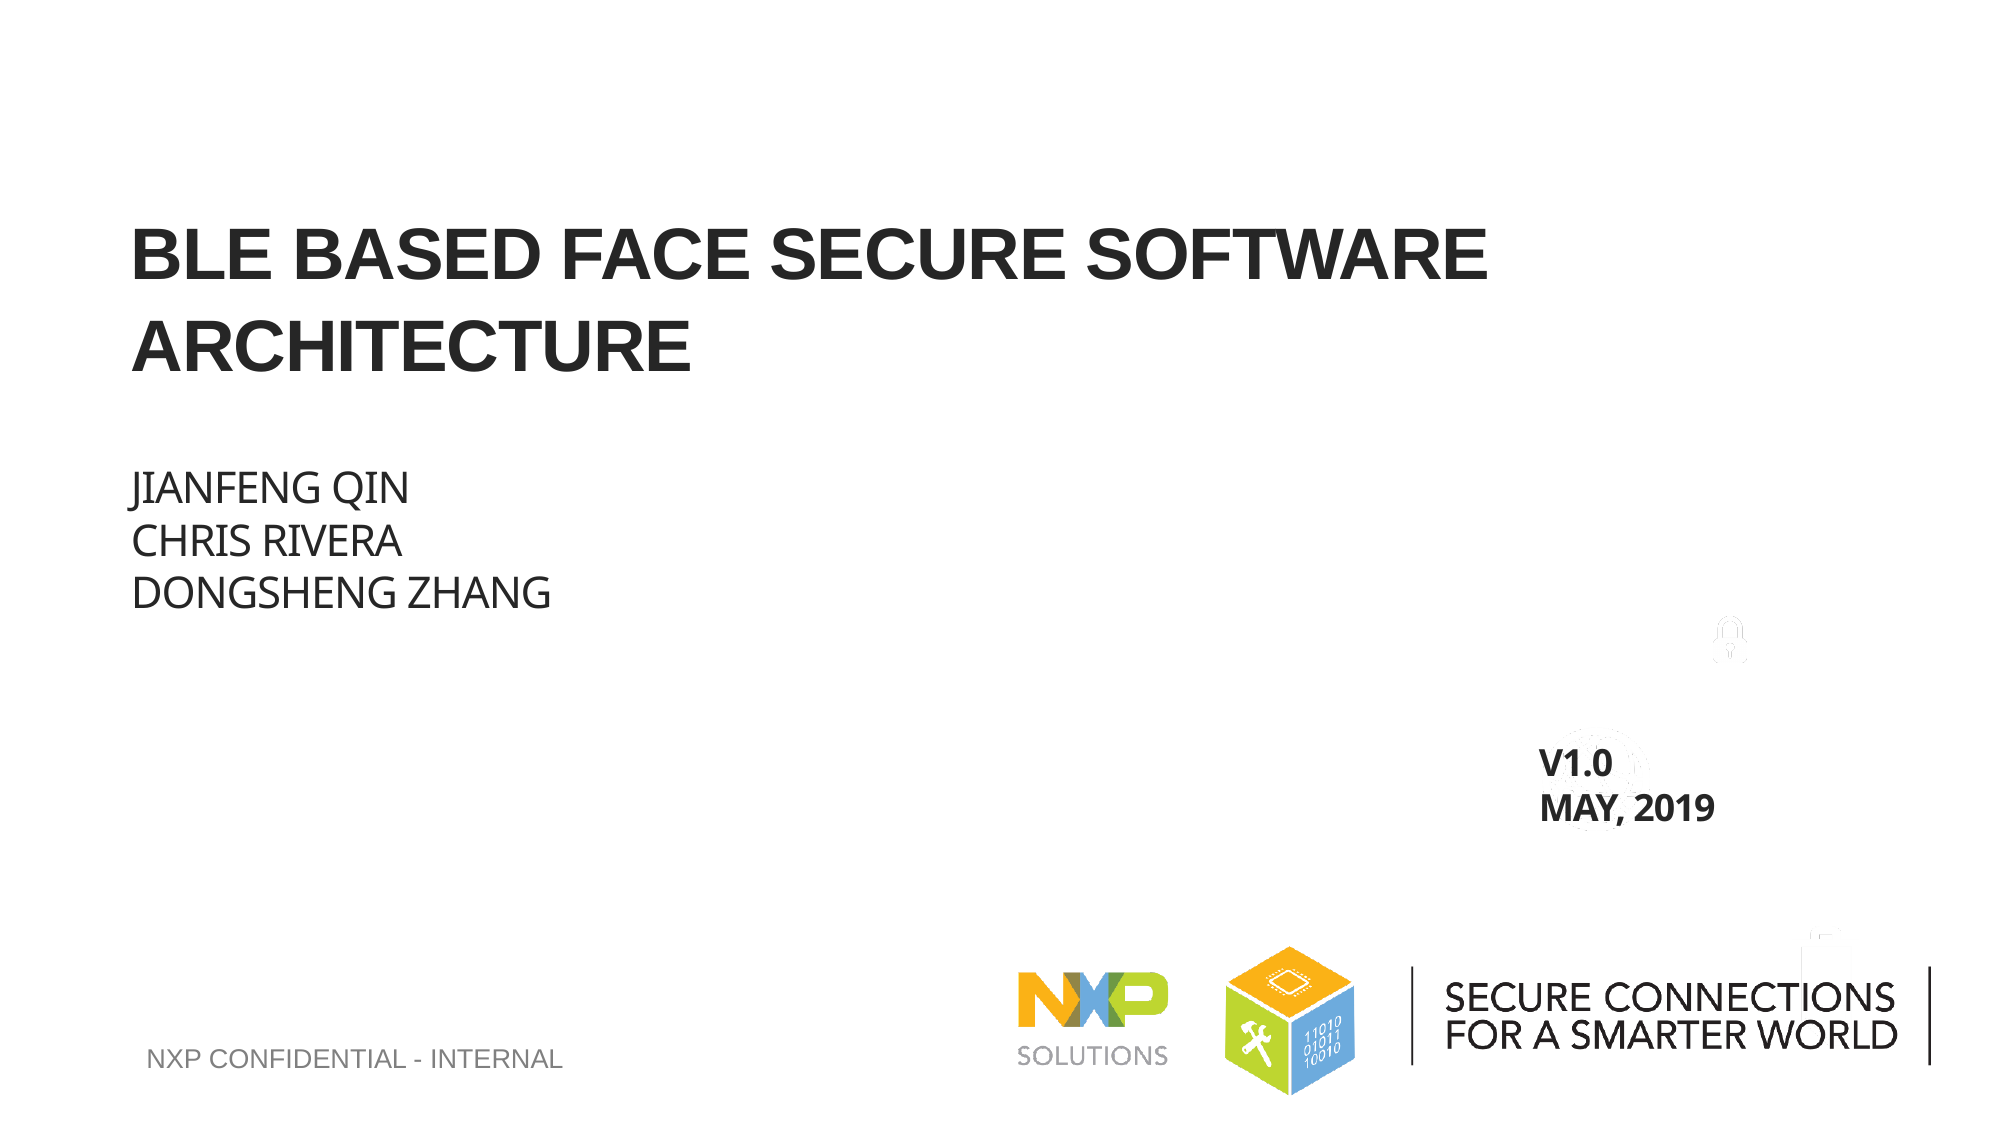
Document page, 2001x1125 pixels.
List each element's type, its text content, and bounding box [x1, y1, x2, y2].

text_box V1.0 may, 2019 [1538, 738, 1759, 850]
picture [1542, 727, 1650, 738]
picture [1713, 616, 1747, 663]
subtitle Jianfeng qin CHRIS RIVERA DongshenG zhang [129, 458, 1491, 629]
picture [1009, 926, 1941, 1096]
title BLE BASED Face secure SOFTWARE ARCHITECTURE [129, 174, 1901, 403]
